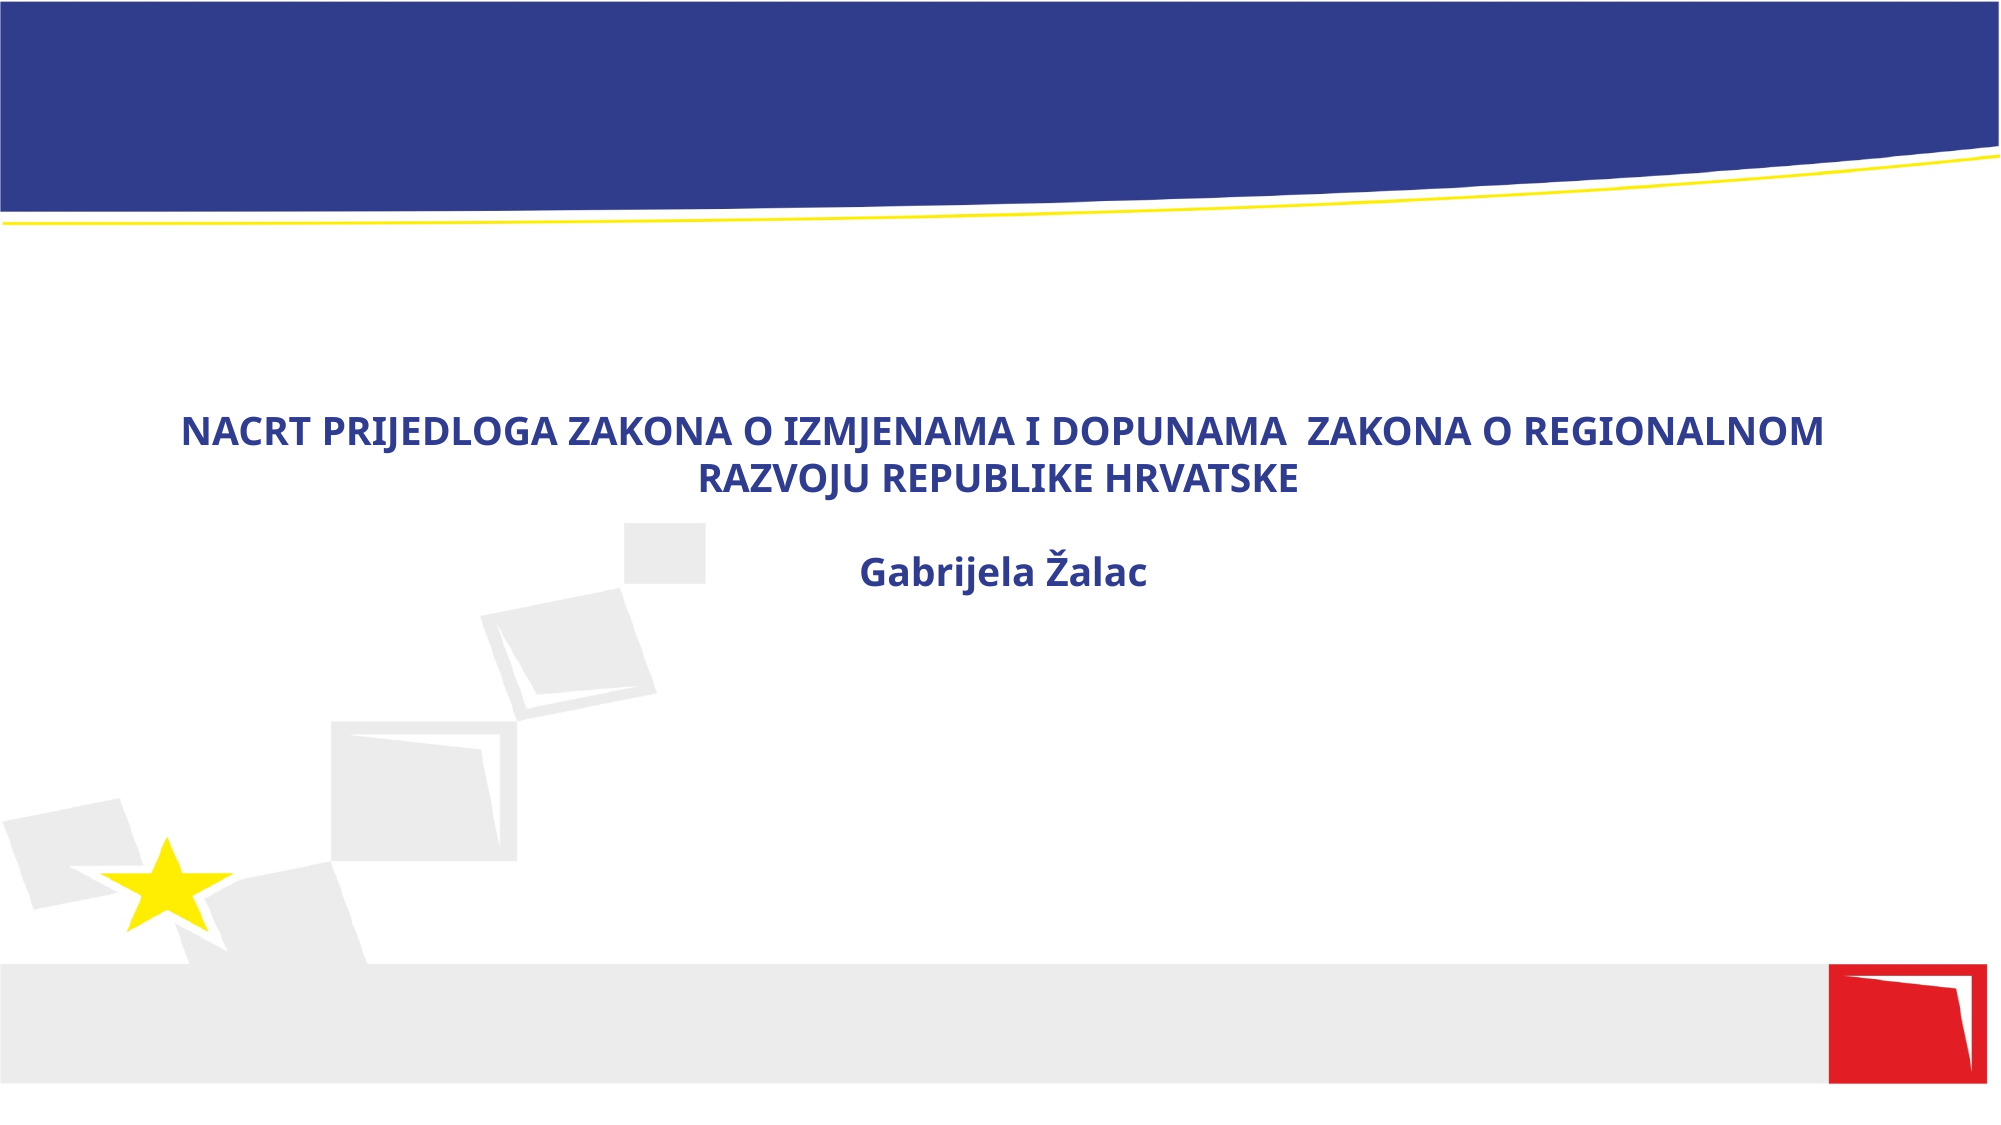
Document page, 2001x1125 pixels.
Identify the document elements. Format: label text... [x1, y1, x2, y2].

picture [0, 0, 2001, 1125]
title NACRT PRIJEDLOGA ZAKONA O IZMJENAMA I DOPUNAMA ZAKONA O REGIONALNOM RAZVOJU REPUBLIKE HRVATSKE Gabrijela Žalac [131, 398, 1875, 623]
